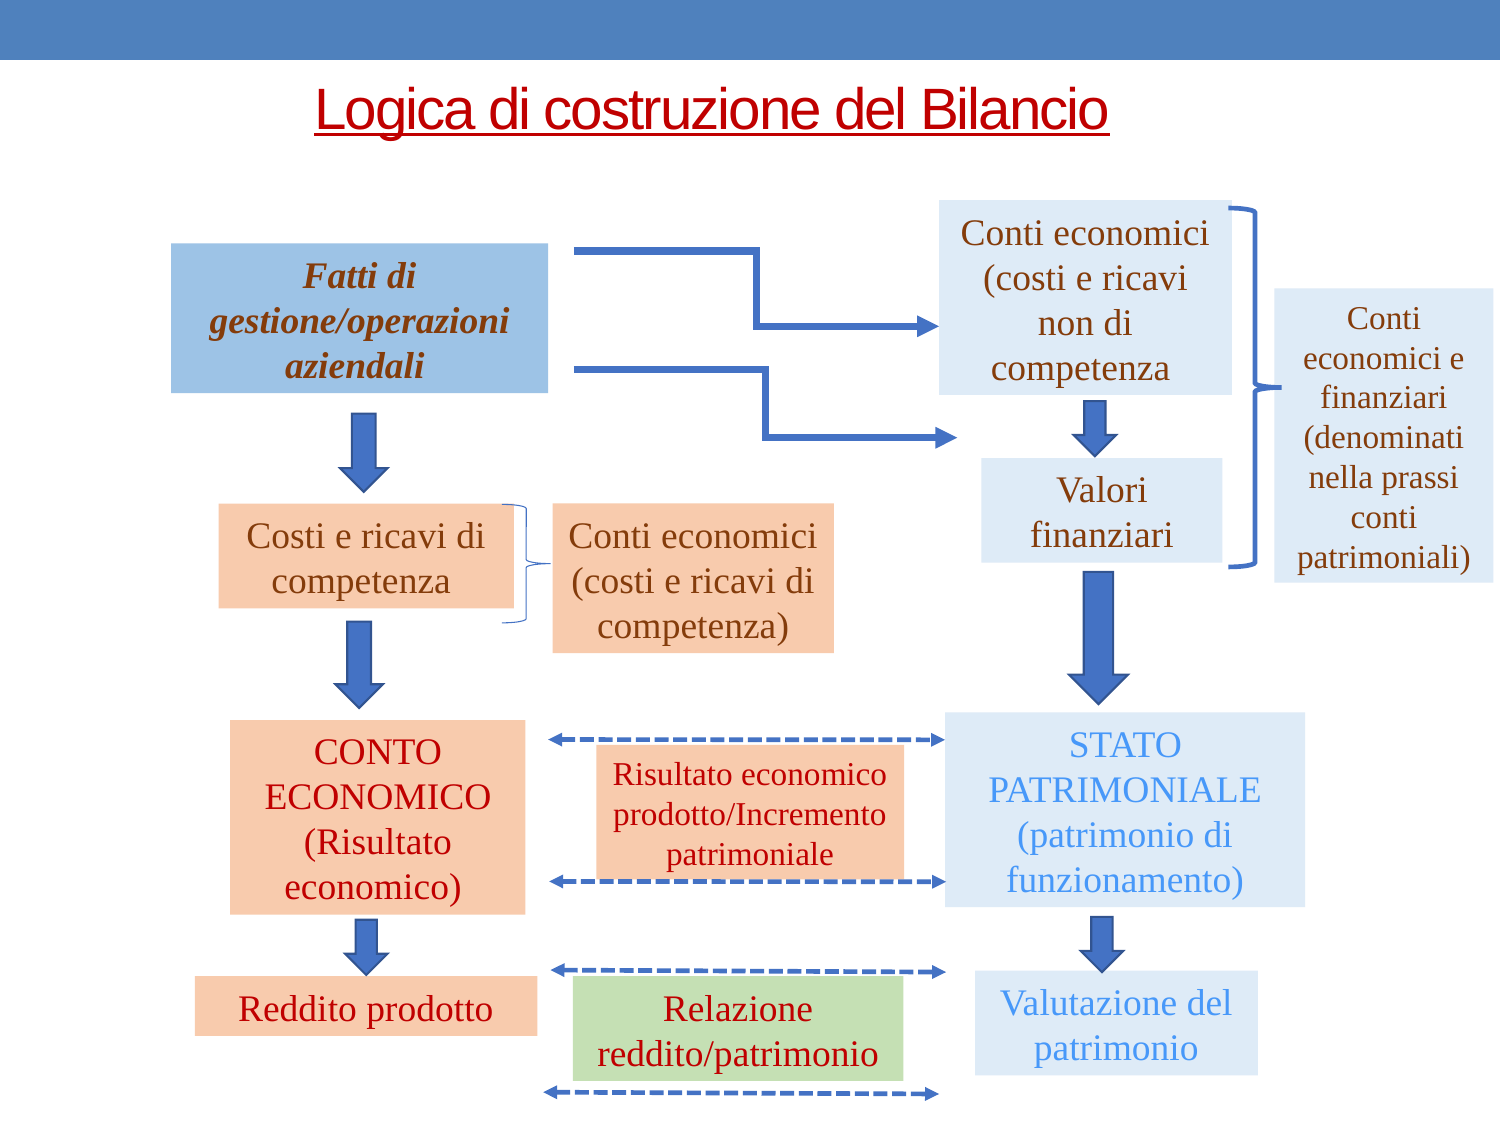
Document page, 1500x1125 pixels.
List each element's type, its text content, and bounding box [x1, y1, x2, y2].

text_box [1078, 915, 1126, 974]
text_box [501, 503, 551, 624]
text_box Conti economici (costi e ricavi non di competenza [939, 200, 1232, 395]
text_box Reddito prodotto [194, 976, 538, 1036]
text_box [342, 918, 391, 977]
text_box CONTO ECONOMICO (Risultato economico) [230, 720, 526, 915]
text_box [1066, 570, 1131, 706]
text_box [573, 250, 939, 327]
text_box [1071, 400, 1119, 458]
text_box Conti economici e finanziari (denominati nella prassi conti patrimoniali) [1274, 288, 1494, 583]
text_box [332, 620, 386, 710]
text_box Valori finanziari [981, 458, 1223, 563]
text_box [337, 412, 391, 494]
text_box Relazione reddito/patrimonio [572, 976, 904, 1081]
text_box STATO PATRIMONIALE (patrimonio di funzionamento) [945, 712, 1306, 908]
text_box Fatti di gestione/operazioni aziendali [171, 243, 549, 394]
text_box Costi e ricavi di competenza [218, 503, 501, 609]
text_box Risultato economico prodotto/Incremento patrimoniale [596, 744, 905, 880]
text_box Valutazione del patrimonio [975, 970, 1258, 1076]
title Logica di costruzione del Bilancio [299, 35, 1446, 178]
text_box [1228, 207, 1282, 568]
text_box Conti economici (costi e ricavi di competenza) [552, 503, 834, 654]
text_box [573, 369, 958, 438]
